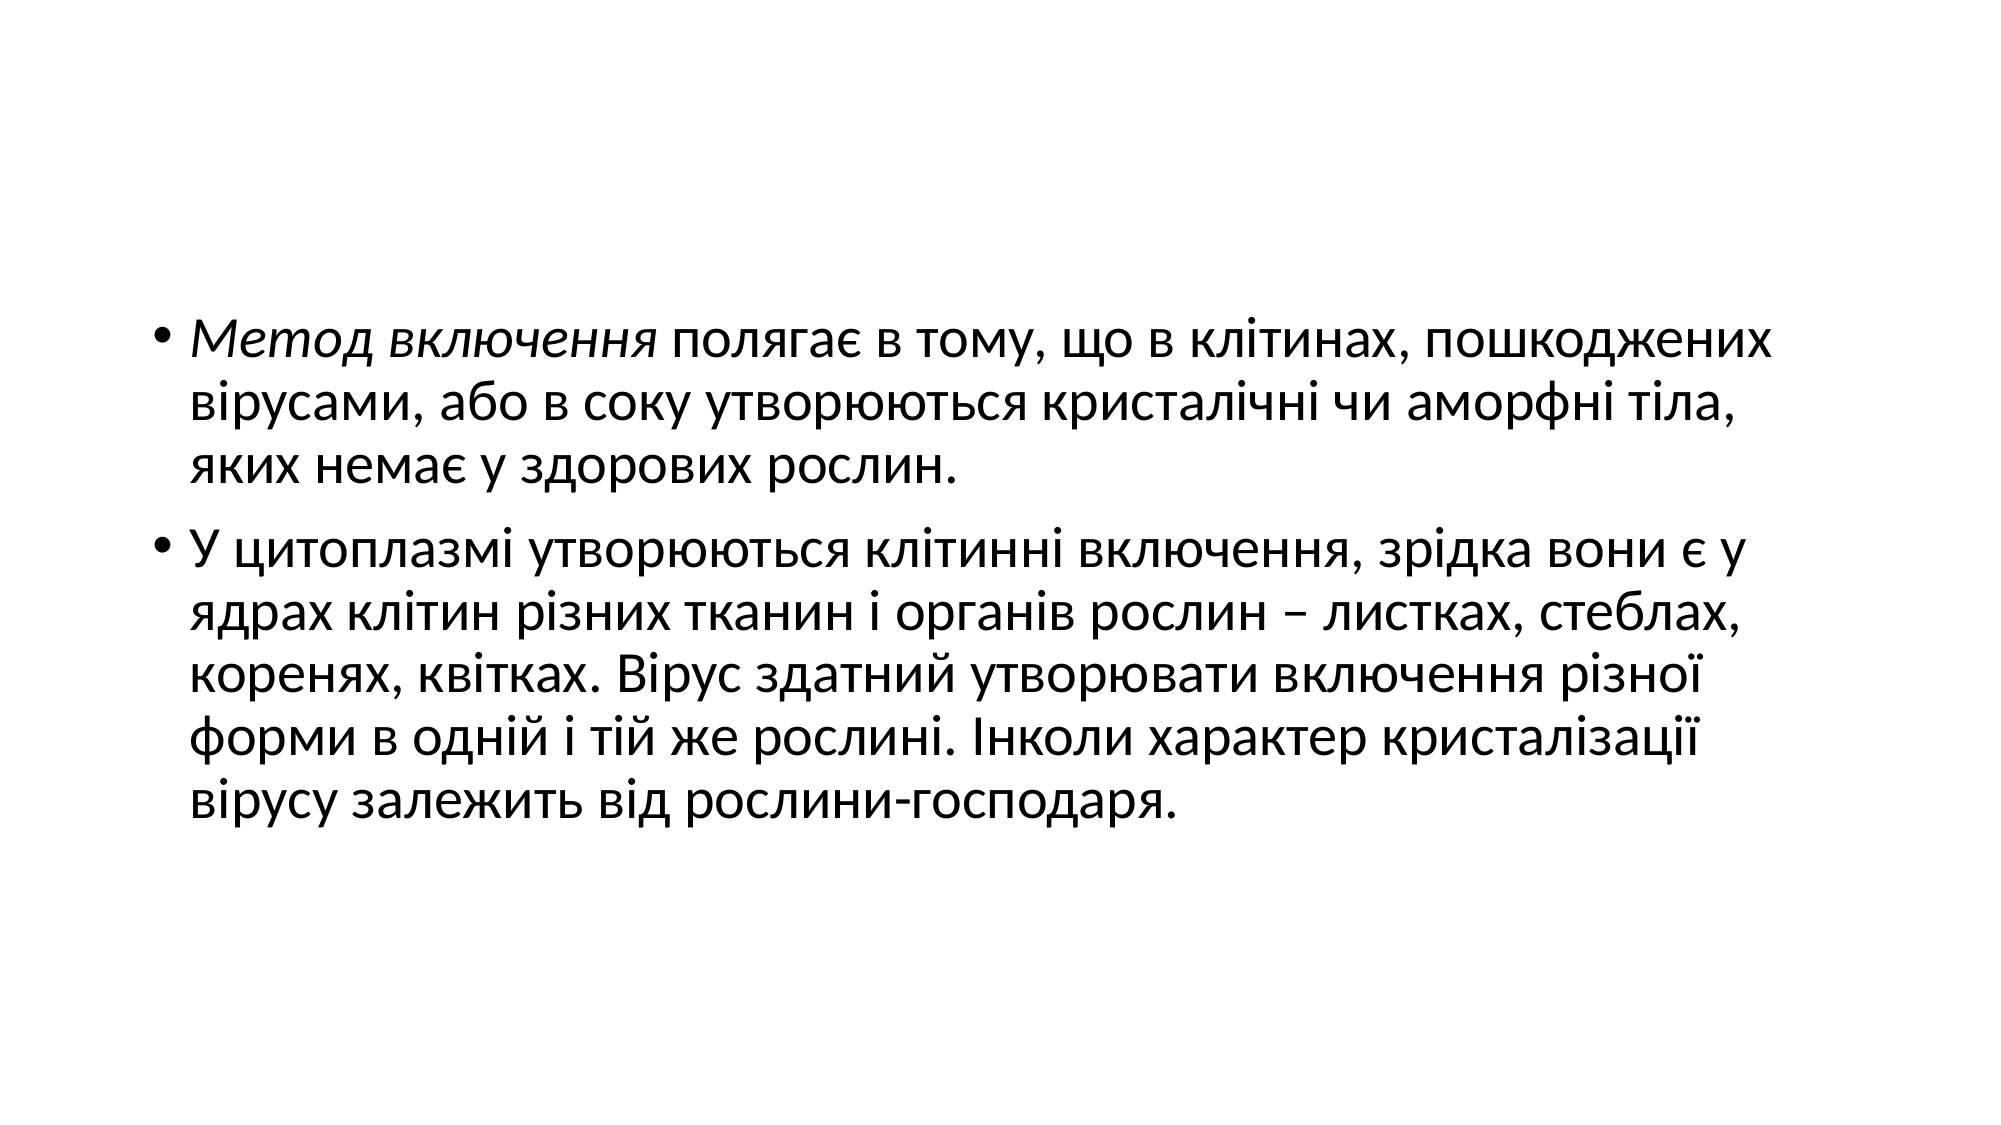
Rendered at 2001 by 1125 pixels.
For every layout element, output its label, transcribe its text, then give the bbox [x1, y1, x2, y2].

list Метод включення полягає в тому, що в клітинах, пошкоджених вірусами, або в соку утворюються кристалічні чи аморфні тіла, яких немає у здорових рослин. У цитоплазмі утворюються клітинні включення, зрідка вони є у ядрах клітин різних тканин і органів рослин – листках, стеблах, коренях, квітках. Вірус здатний утворювати включення різної форми в одній і тій же рослині. Інколи характер кристалізації вірусу залежить від рослини-господаря. [137, 299, 1863, 1014]
